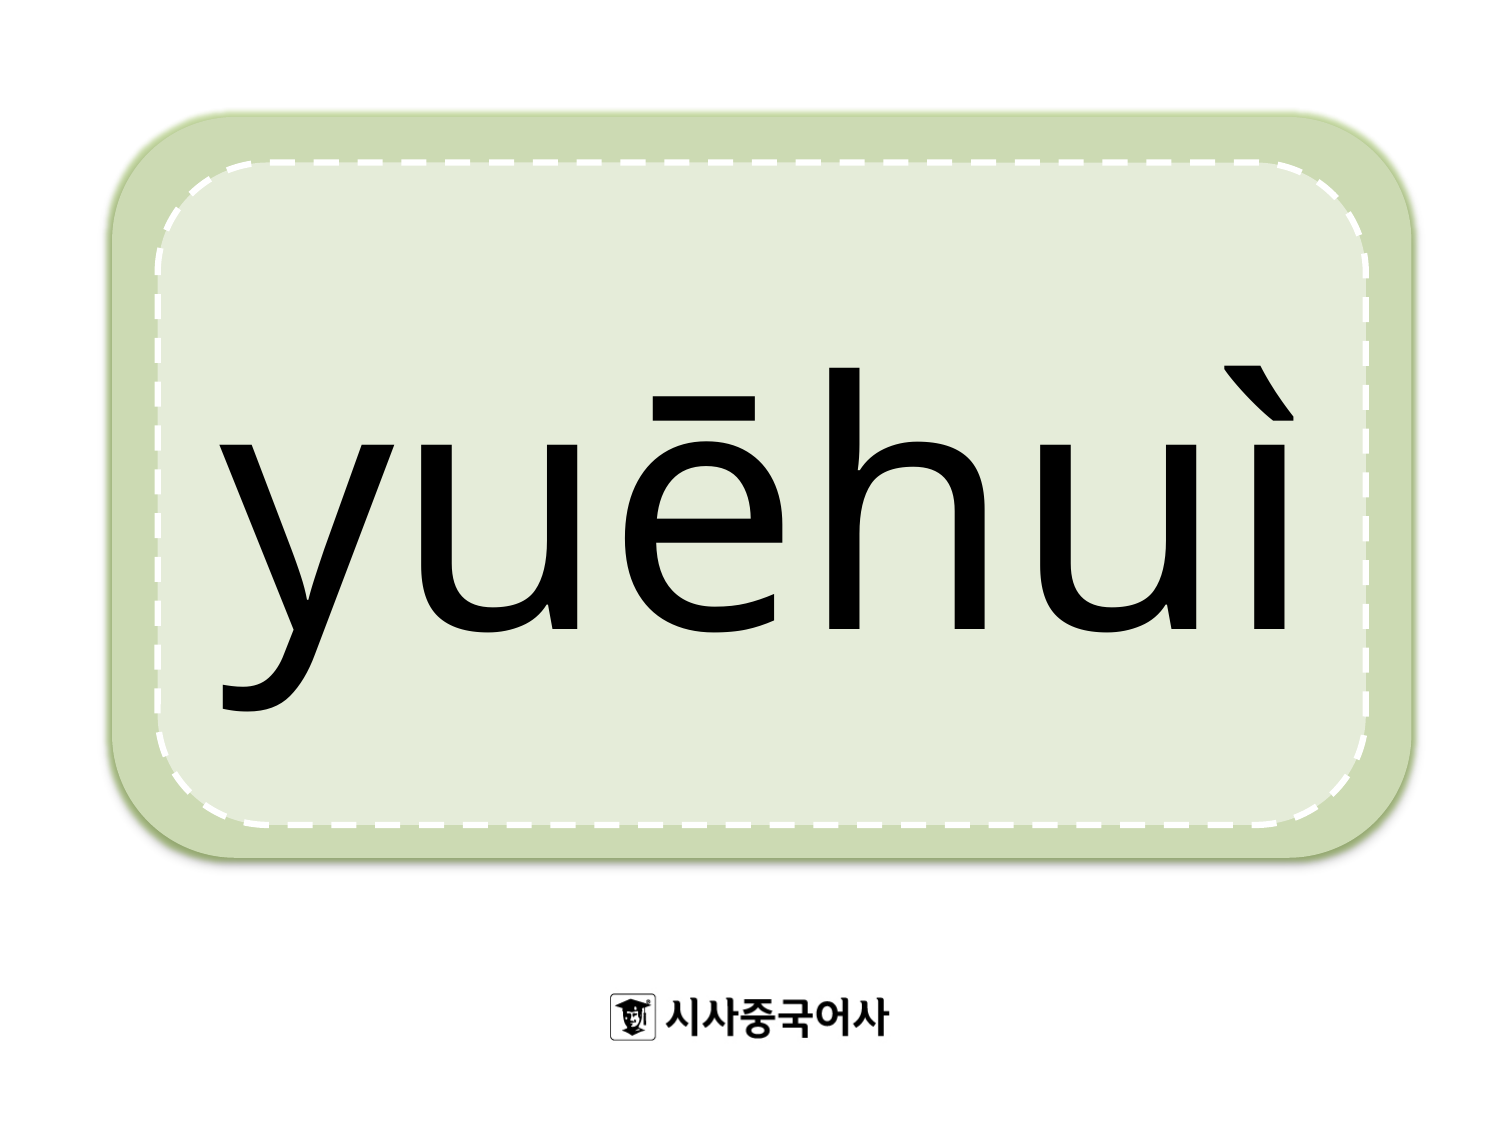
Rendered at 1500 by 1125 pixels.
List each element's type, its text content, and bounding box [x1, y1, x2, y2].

text_box yuēhuì [162, 160, 1371, 824]
picture [602, 987, 898, 1047]
